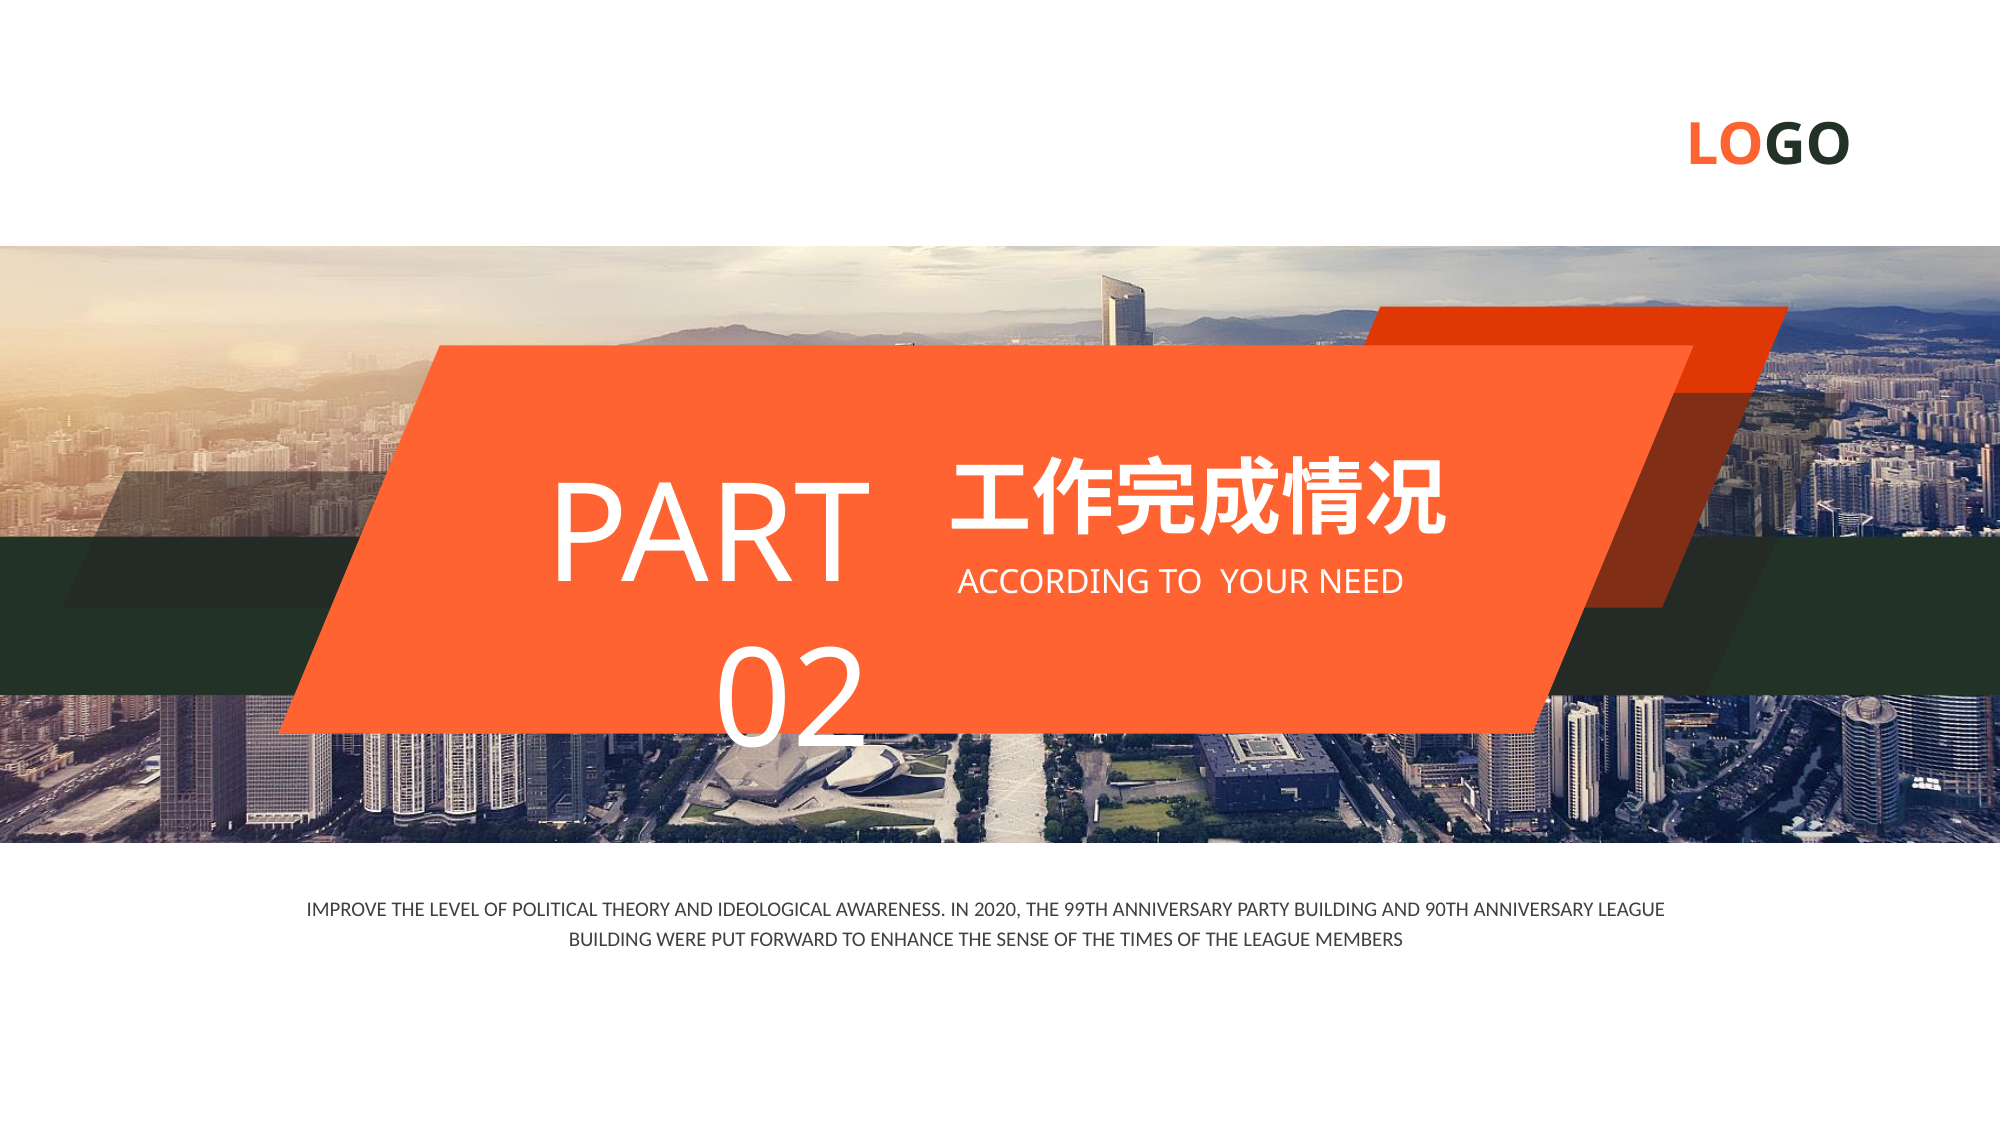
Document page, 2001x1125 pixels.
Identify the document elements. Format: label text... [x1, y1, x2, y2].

text_box IMPROVE THE LEVEL OF POLITICAL THEORY AND IDEOLOGICAL AWARENESS. IN 2020, THE 99TH ANNIVERSARY PARTY BUILDING AND 90TH ANNIVERSARY LEAGUE BUILDING WERE PUT FORWARD TO ENHANCE THE SENSE OF THE TIMES OF THE LEAGUE MEMBERS [265, 883, 1706, 958]
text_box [405, 436, 1529, 618]
picture [0, 246, 2000, 843]
text_box LOGO [1614, 98, 1924, 184]
